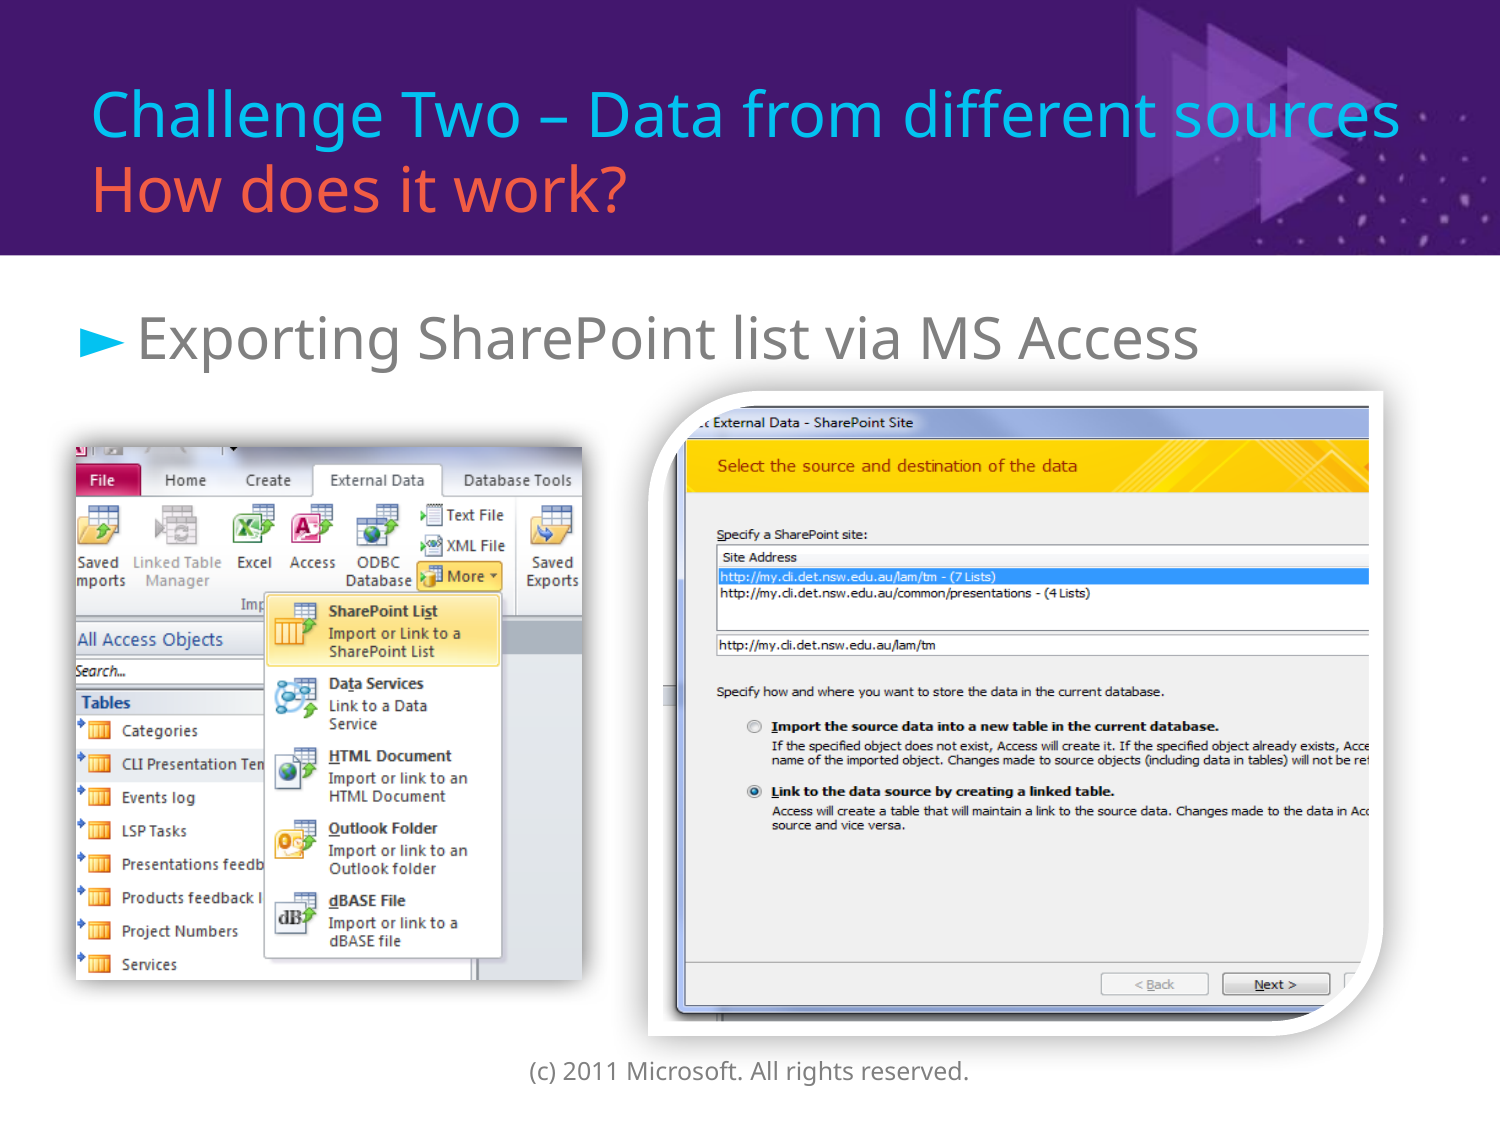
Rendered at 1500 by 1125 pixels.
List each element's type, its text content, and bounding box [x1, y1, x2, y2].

picture [0, 0, 1500, 255]
footer (c) 2011 Microsoft. All rights reserved. [512, 1042, 988, 1103]
picture [76, 447, 583, 980]
picture [655, 397, 1377, 1029]
list Exporting SharePoint list via MS Access [64, 293, 1415, 1008]
title Challenge Two – Data from different sources How does it work? [75, 56, 1425, 244]
